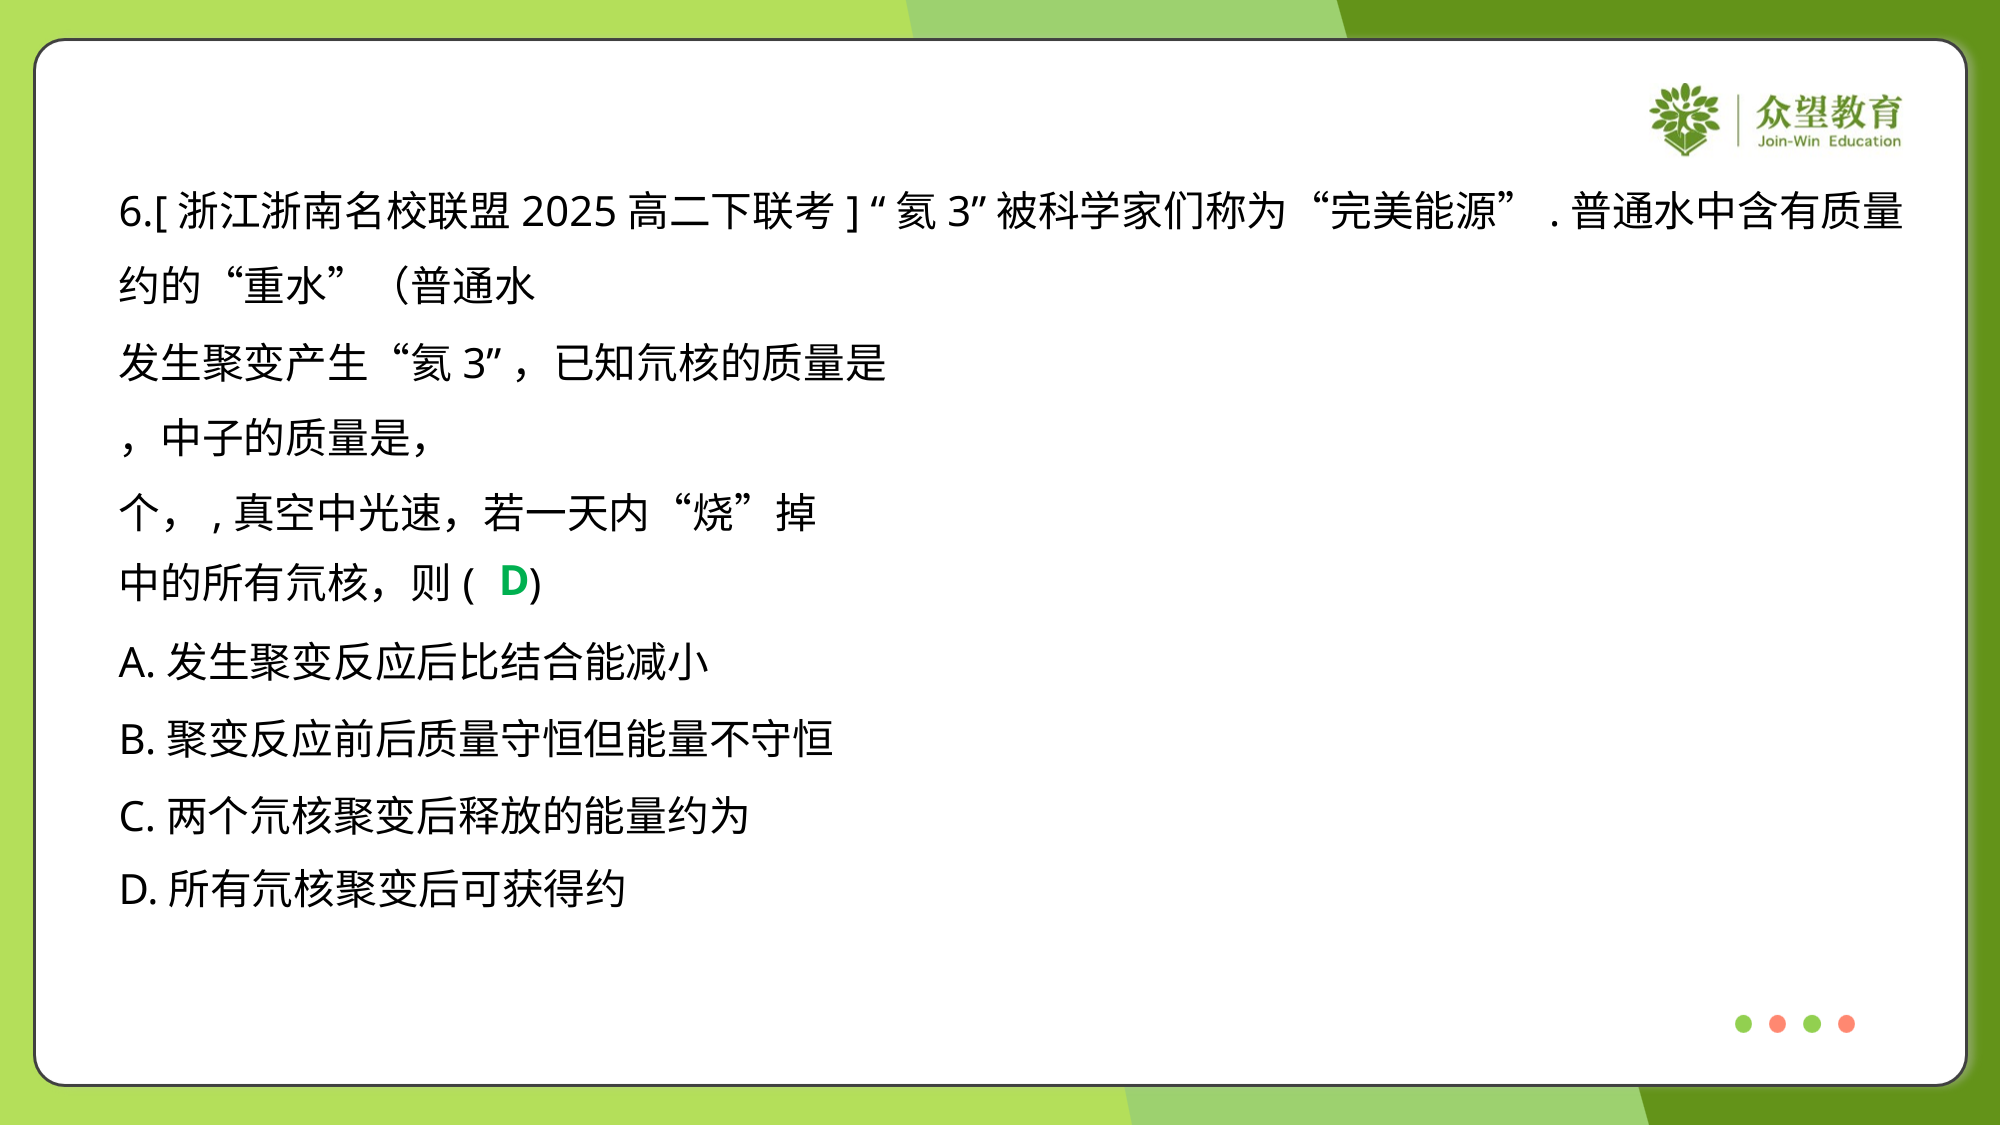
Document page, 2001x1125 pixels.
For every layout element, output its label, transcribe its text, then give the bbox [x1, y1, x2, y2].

picture [0, 0, 2000, 1125]
text_box D [482, 533, 546, 598]
